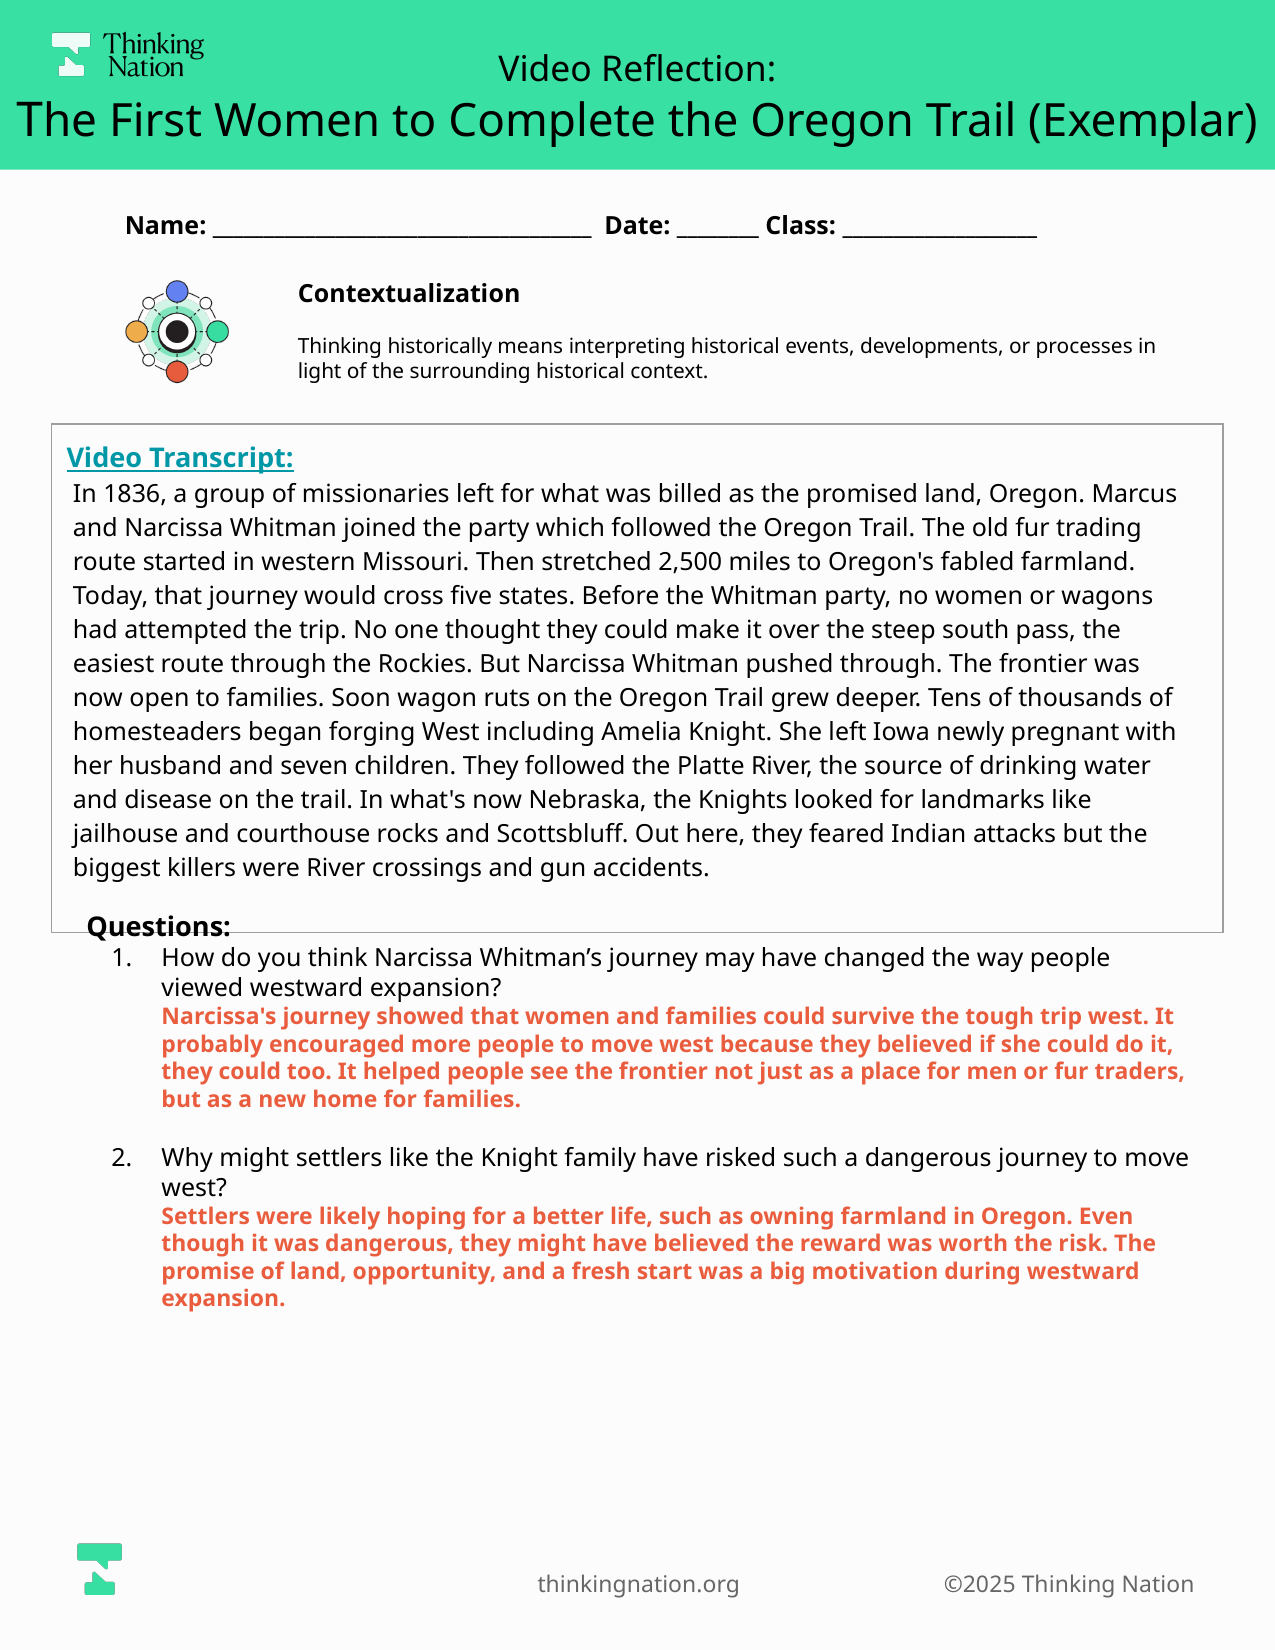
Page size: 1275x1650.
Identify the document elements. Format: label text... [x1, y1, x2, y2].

text_box Questions: How do you think Narcissa Whitman’s journey may have changed the way people viewed westward expansion? Narcissa's journey showed that women and families could survive the tough trip west. It probably encouraged more people to move west because they believed if she could do it, they could too. It helped people see the frontier not just as a place for men or fur traders, but as a new home for families. Why might settlers like the Knight family have risked such a dangerous journey to move west? Settlers were likely hoping for a better life, such as owning farmland in Oregon. Even though it was dangerous, they might have believed the reward was worth the risk. The promise of land, opportunity, and a fresh start was a big motivation during westward expansion. [71, 894, 1207, 1327]
text_box thinkingnation.org [488, 1553, 790, 1605]
picture [35, 17, 210, 91]
text_box Name: _____________________________________ Date: ________ Class: ___________________ [109, 194, 1165, 262]
text_box Video Reflection: The First Women to Complete the Oregon Trail (Exemplar) [0, 0, 1275, 170]
picture [109, 263, 246, 400]
picture [63, 1533, 135, 1605]
table_header Video Transcript: In 1836, a group of missionaries left for what was billed as the promised land, Oregon. Marcus and Narcissa Whitman joined the party which followed the Oregon Trail. The old fur trading route started in western Missouri. Then stretched 2,500 miles to Oregon's fabled farmland. Today, that journey would cross five states. Before the Whitman party, no women or wagons had attempted the trip. No one thought they could make it over the steep south pass, the easiest route through the Rockies. But Narcissa Whitman pushed through. The frontier was now open to families. Soon wagon ruts on the Oregon Trail grew deeper. Tens of thousands of homesteaders began forging West including Amelia Knight. She left Iowa newly pregnant with her husband and seven children. They followed the Platte River, the source of drinking water and disease on the trail. In what's now Nebraska, the Knights looked for landmarks like jailhouse and courthouse rocks and Scottsbluff. Out here, they feared Indian attacks but the biggest killers were River crossings and gun accidents. [52, 425, 1222, 932]
text_box ©2025 Thinking Nation [909, 1553, 1211, 1605]
text_box Contextualization Thinking historically means interpreting historical events, developments, or processes in light of the surrounding historical context. [278, 258, 1210, 394]
